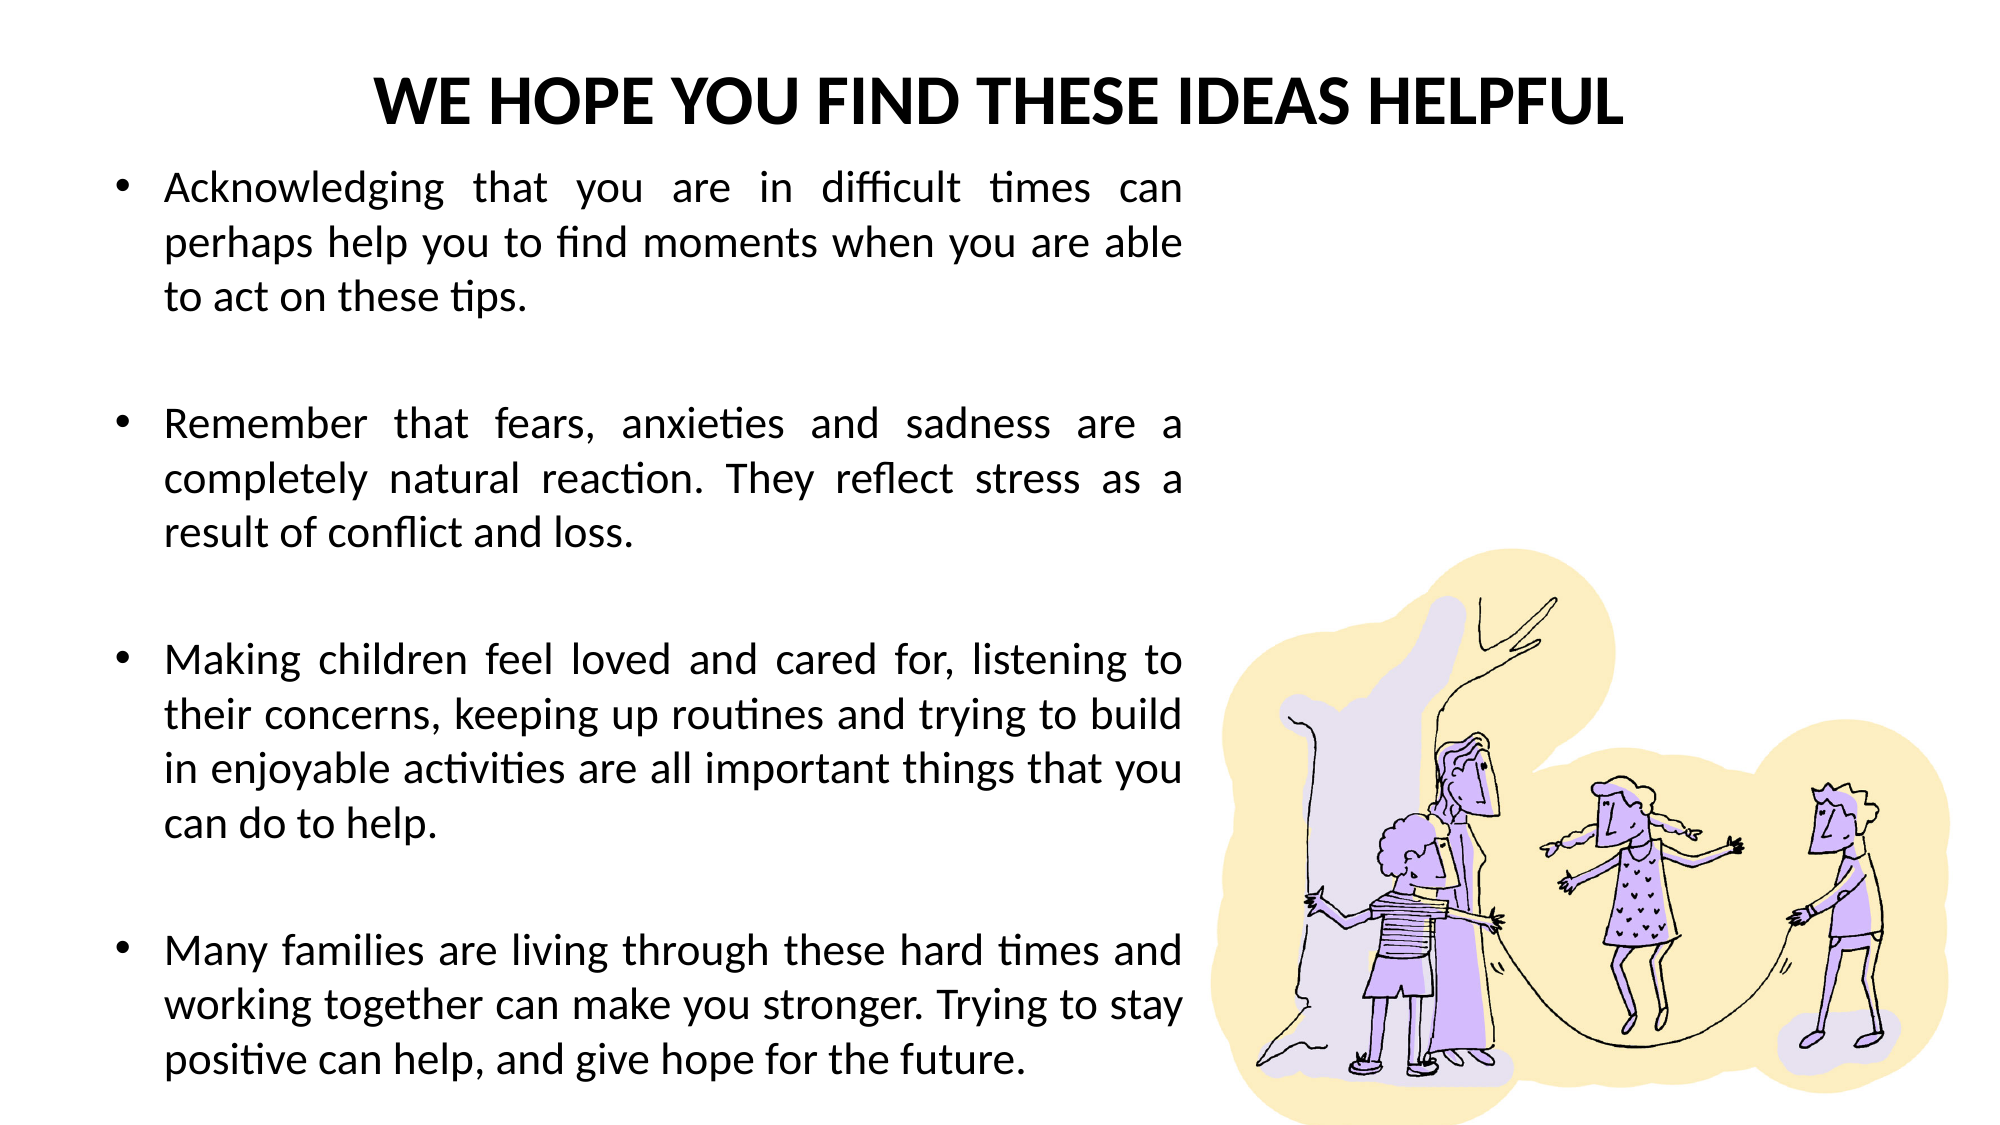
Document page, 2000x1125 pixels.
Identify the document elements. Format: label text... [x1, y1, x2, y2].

list Acknowledging that you are in difficult times can perhaps help you to find moments when you are able to act on these tips. Remember that fears, anxieties and sadness are a completely natural reaction. They reflect stress as a result of conflict and loss. Making children feel loved and cared for, listening to their concerns, keeping up routines and trying to build in enjoyable activities are all important things that you can do to help. Many families are living through these hard times and working together can make you stronger. Trying to stay positive can help, and give hope for the future. [99, 149, 1200, 1100]
picture [1157, 524, 2000, 1125]
title WE HOPE YOU FIND THESE IDEAS HELPFUL [99, 45, 1900, 233]
